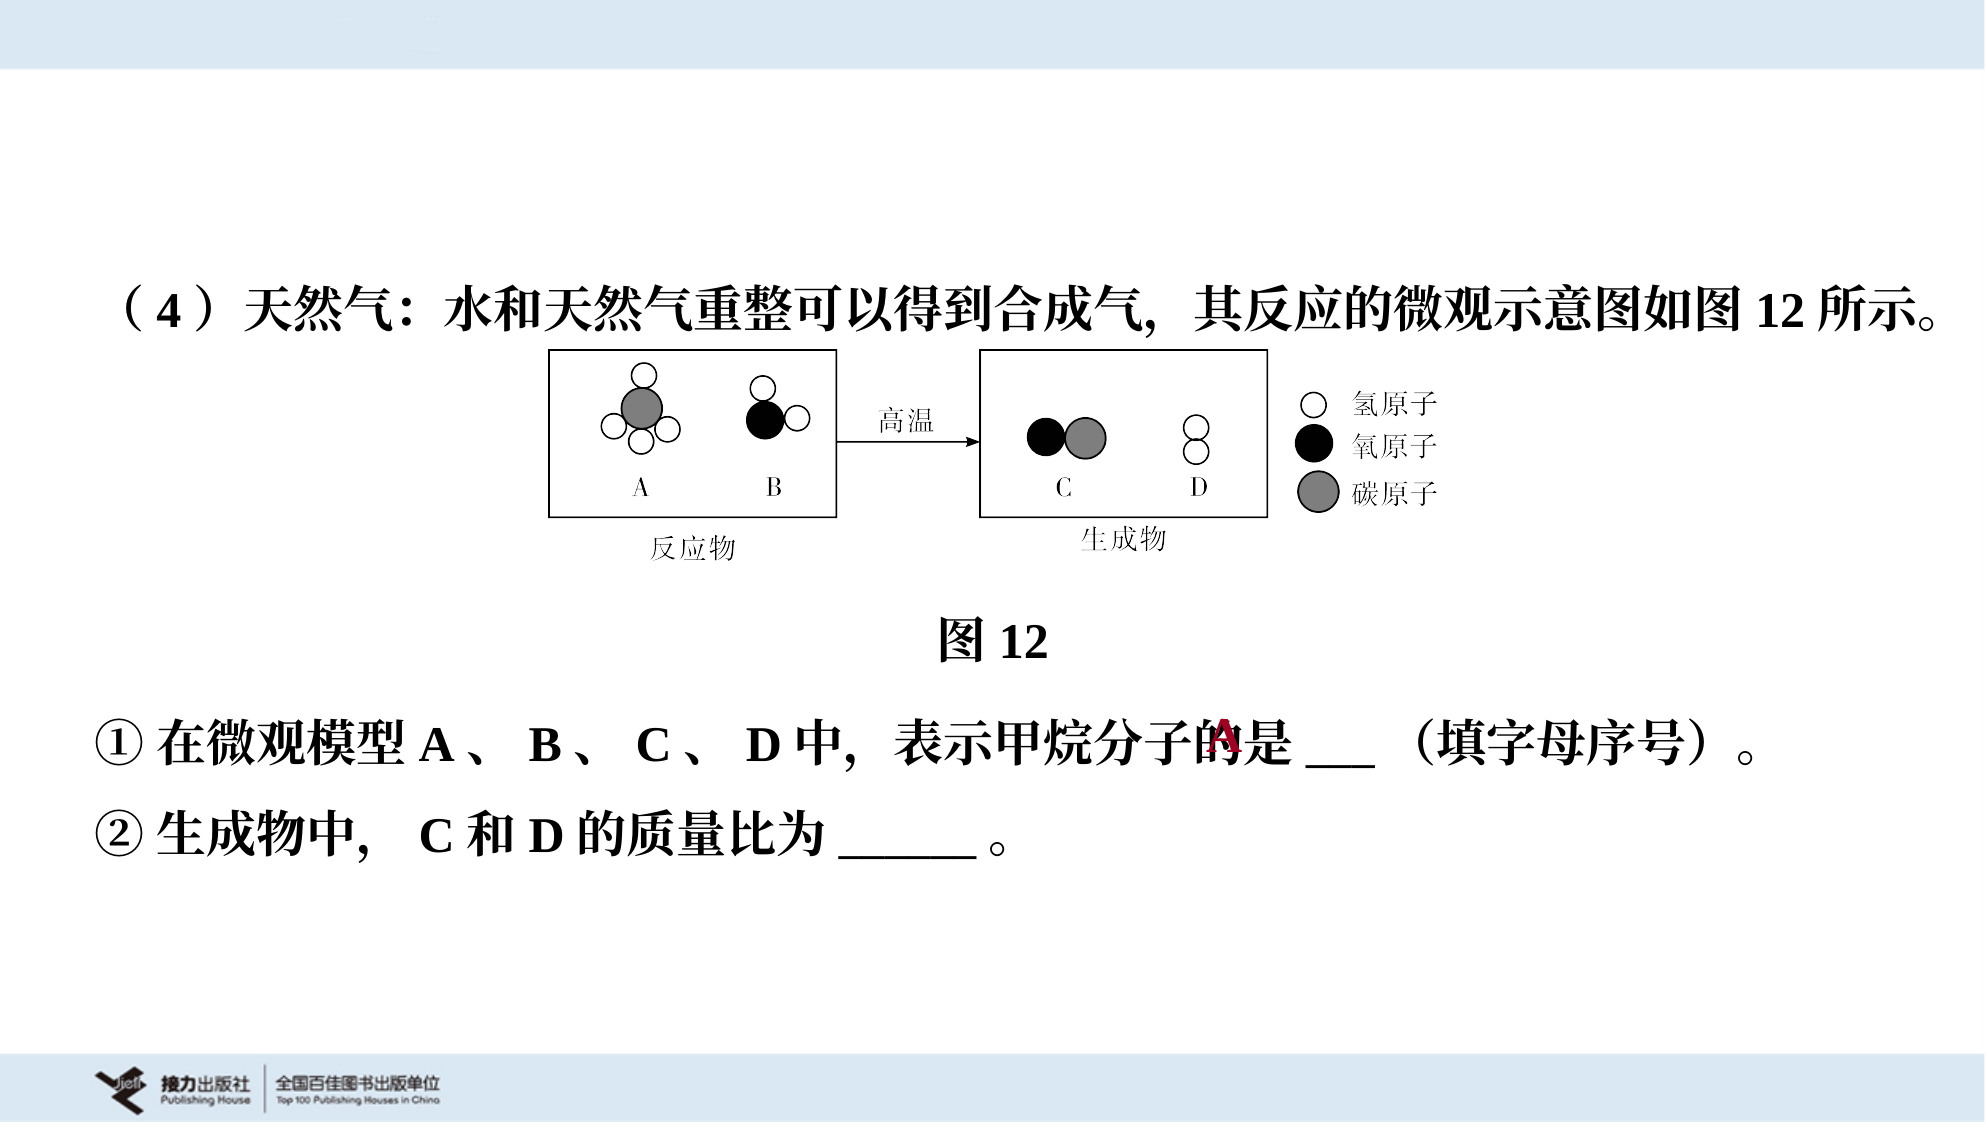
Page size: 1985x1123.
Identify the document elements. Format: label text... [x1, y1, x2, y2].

picture [0, 0, 1985, 1122]
text_box （4）天然气：水和天然气重整可以得到合成气，其反应的微观示意图如图12所示。 [94, 250, 1953, 338]
text_box ①在微观模型A、B、C、D中，表示甲烷分子的是___（填字母序号）。 ②生成物中，C和D的质量比为______。 [94, 679, 1892, 863]
text_box A [1187, 675, 1261, 763]
text_box 图12 [937, 581, 1049, 679]
